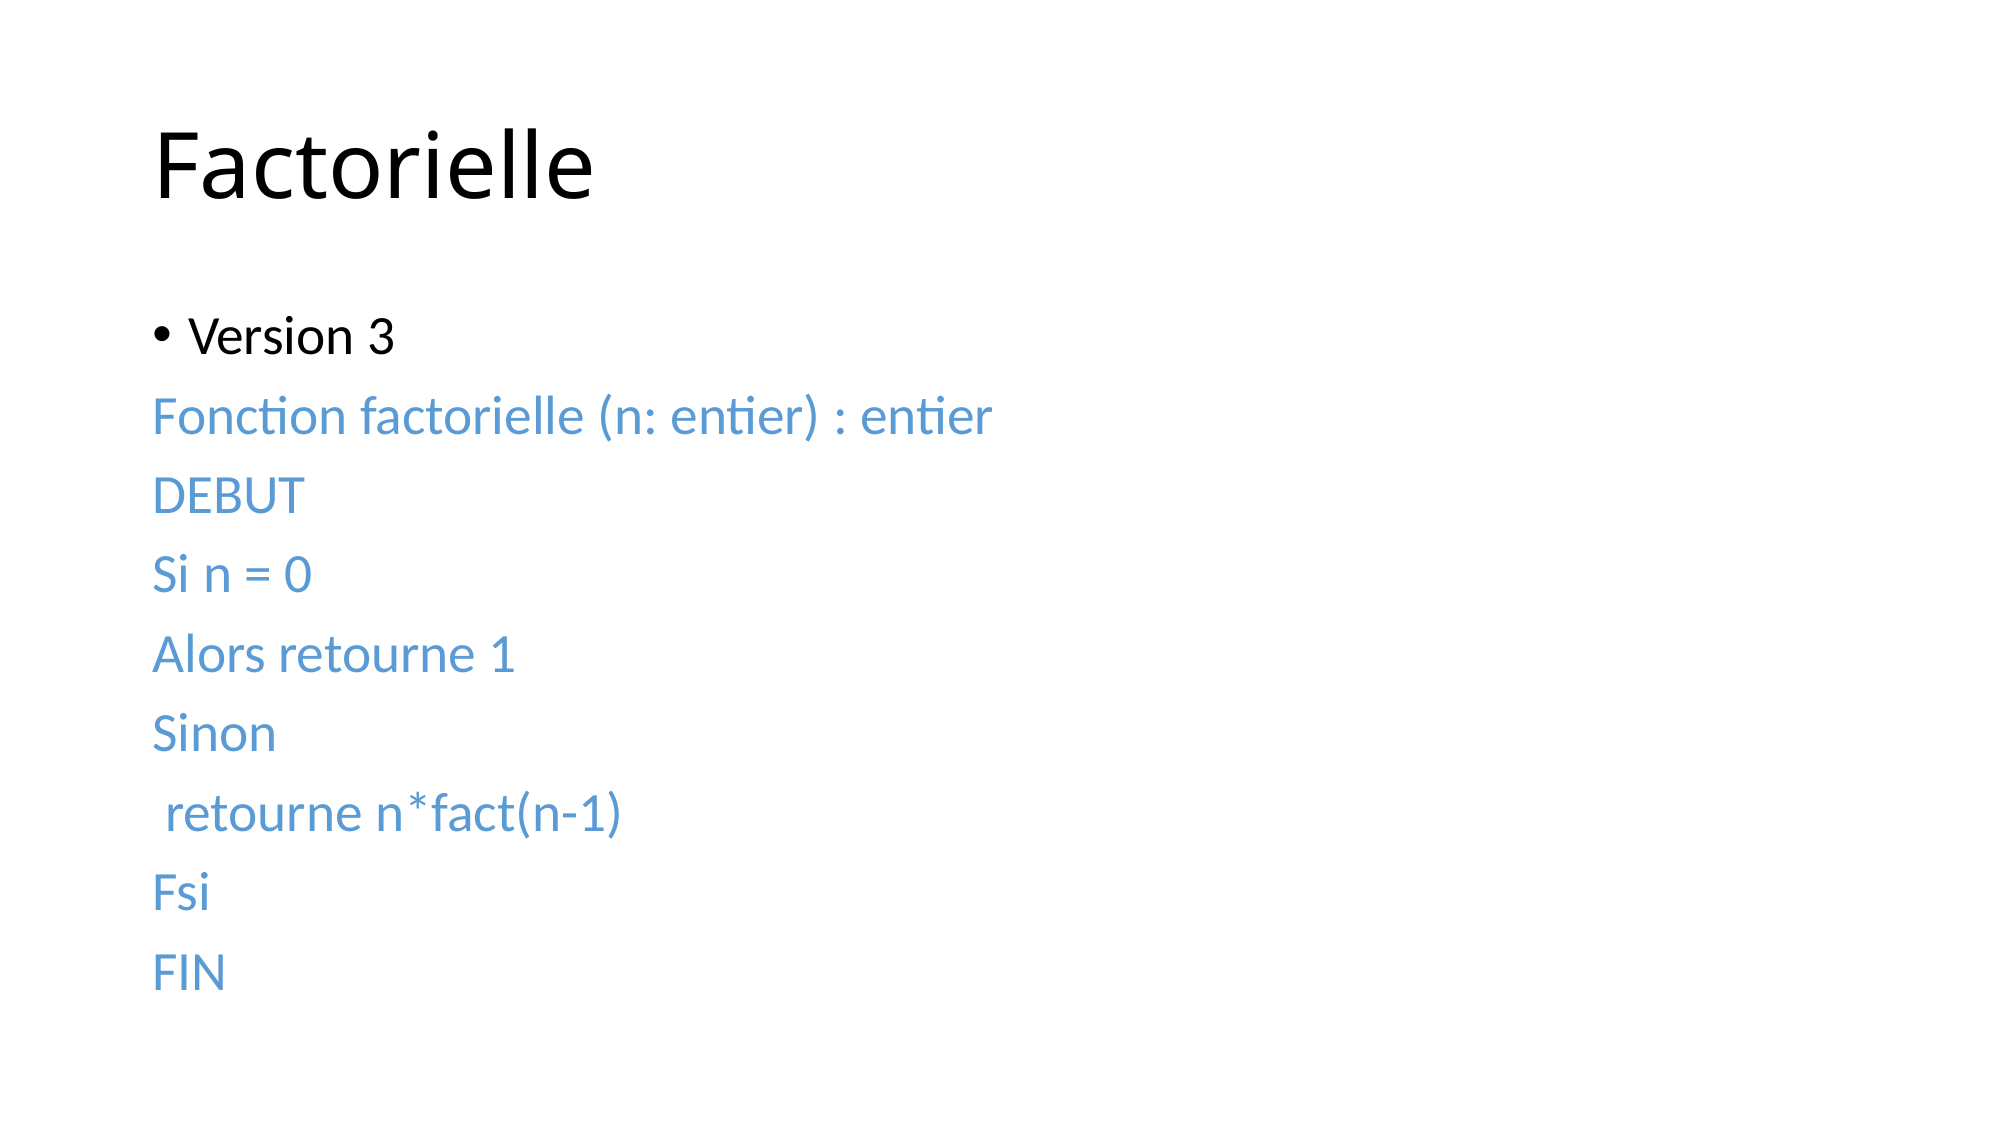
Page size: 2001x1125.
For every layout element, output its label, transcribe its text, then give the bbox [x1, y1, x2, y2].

title Factorielle [137, 59, 1863, 278]
list Version 3 Fonction factorielle (n: entier) : entier DEBUT Si n = 0 Alors retourne 1 Sinon retourne n*fact(n-1) Fsi FIN [137, 299, 1863, 1014]
